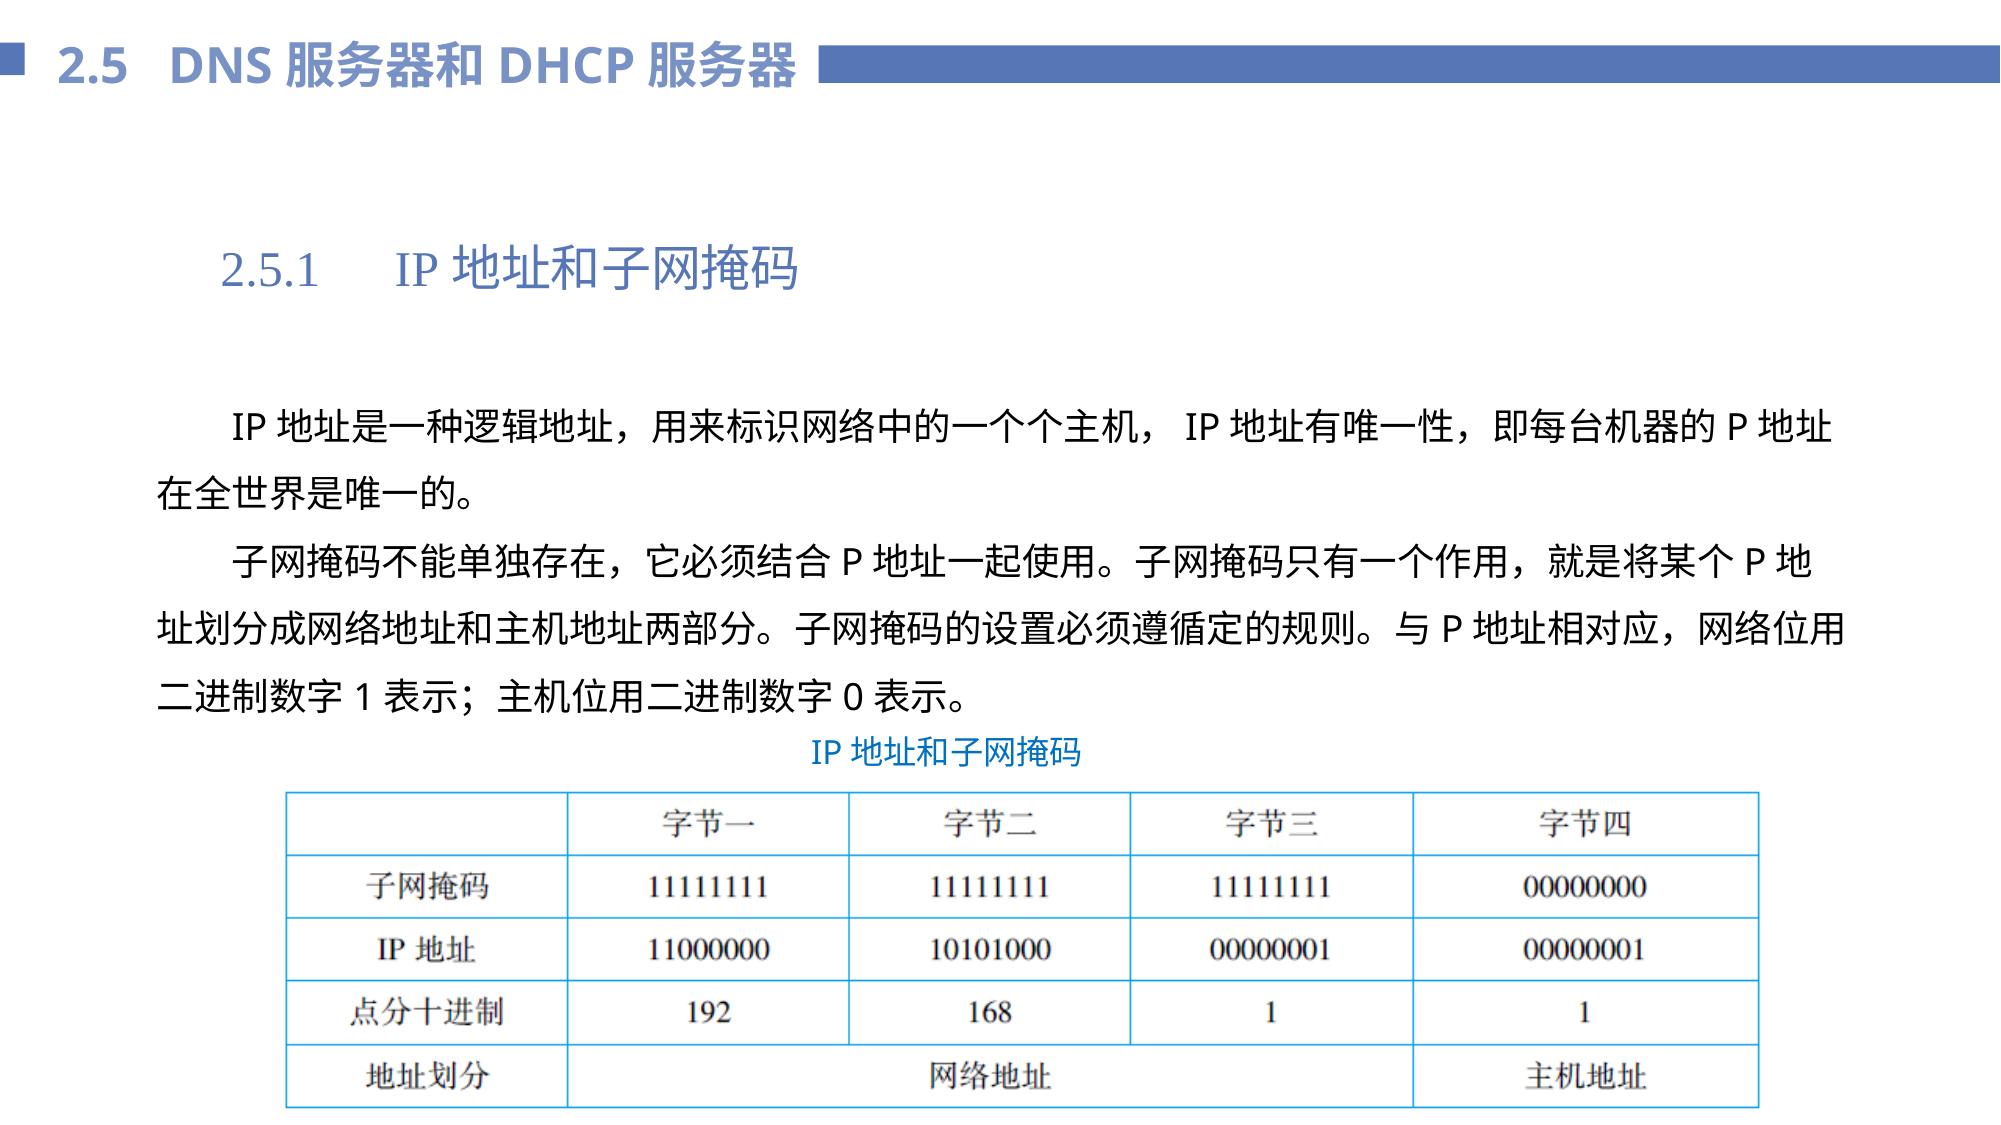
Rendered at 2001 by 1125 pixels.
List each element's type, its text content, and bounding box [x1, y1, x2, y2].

text_box 2.5 DNS服务器和DHCP服务器 [57, 33, 798, 94]
text_box 2.5.1 IP地址和子网掩码 [205, 229, 980, 304]
text_box IP地址和子网掩码 [796, 723, 1229, 779]
text_box [818, 44, 2000, 84]
picture [278, 789, 1766, 1121]
text_box IP地址是一种逻辑地址，用来标识网络中的一个个主机，IP地址有唯一性，即每台机器的P地址在全世界是唯一的。 子网掩码不能单独存在，它必须结合P地址一起使用。子网掩码只有一个作用，就是将某个P地址划分成网络地址和主机地址两部分。子网掩码的设置必须遵循定的规则。与P地址相对应，网络位用二进制数字1表示；主机位用二进制数字0表示。 [156, 380, 1849, 718]
text_box [0, 41, 26, 76]
